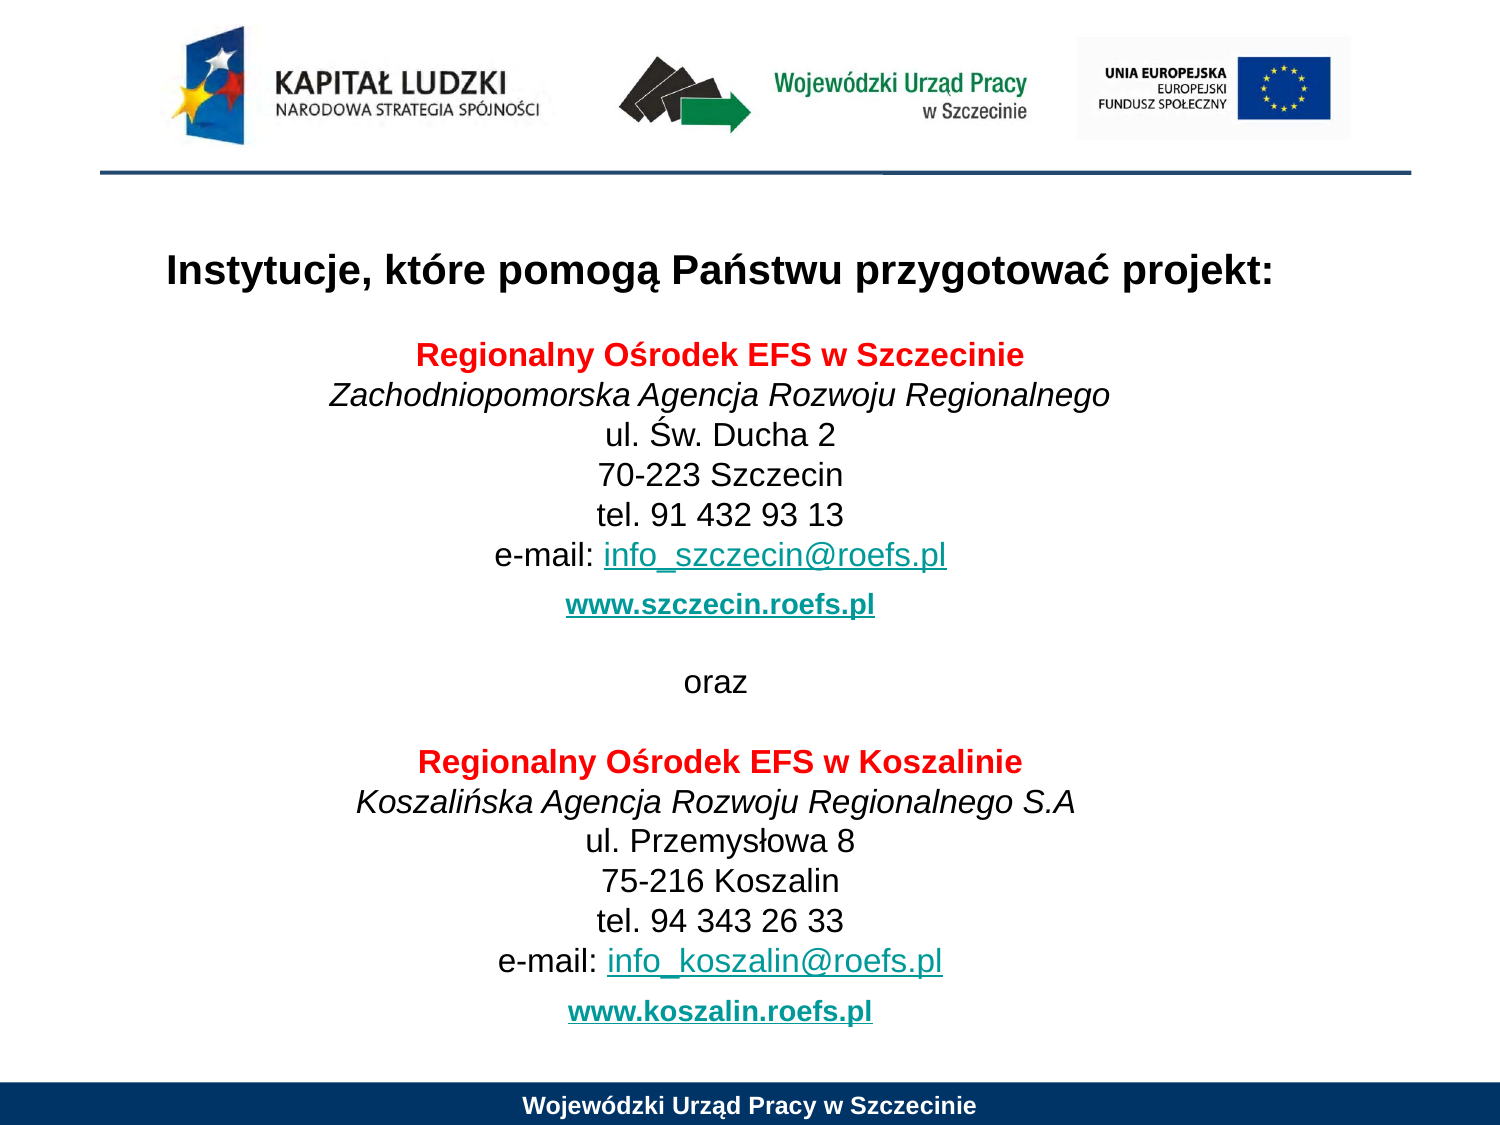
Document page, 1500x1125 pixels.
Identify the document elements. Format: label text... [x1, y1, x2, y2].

text_box Instytucje, które pomogą Państwu przygotować projekt: Regionalny Ośrodek EFS w Szczecinie Zachodniopomorska Agencja Rozwoju Regionalnego ul. Św. Ducha 2 70-223 Szczecin tel. 91 432 93 13 e-mail: info_szczecin@roefs.pl www.szczecin.roefs.pl oraz Regionalny Ośrodek EFS w Koszalinie Koszalińska Agencja Rozwoju Regionalnego S.A ul. Przemysłowa 8 75-216 Koszalin tel. 94 343 26 33 e-mail: info_koszalin@roefs.pl www.koszalin.roefs.pl [81, 175, 1360, 1125]
picture [159, 24, 1353, 149]
